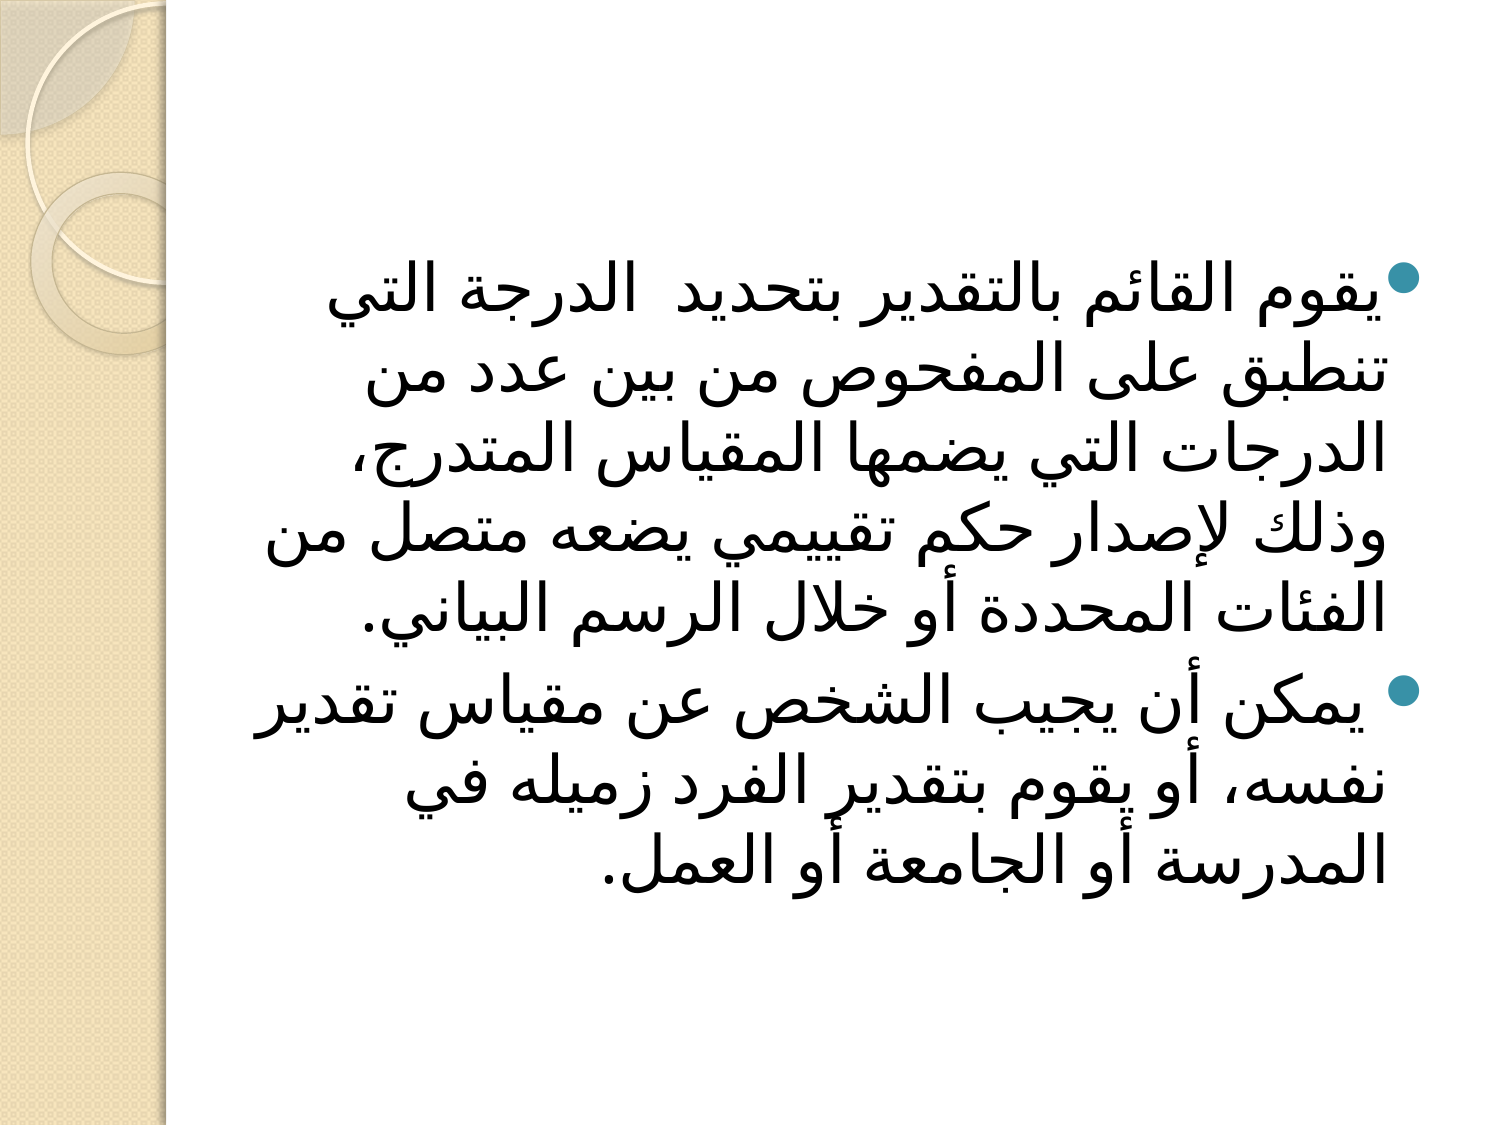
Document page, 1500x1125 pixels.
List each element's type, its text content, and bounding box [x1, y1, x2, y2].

list يقوم القائم بالتقدير بتحديد الدرجة التي تنطبق على المفحوص من بين عدد من الدرجات التي يضمها المقياس المتدرج، وذلك لإصدار حكم تقييمي يضعه متصل من الفئات المحددة أو خلال الرسم البياني. يمكن أن يجيب الشخص عن مقياس تقدير نفسه، أو يقوم بتقدير الفرد زميله في المدرسة أو الجامعة أو العمل. [235, 237, 1466, 1025]
